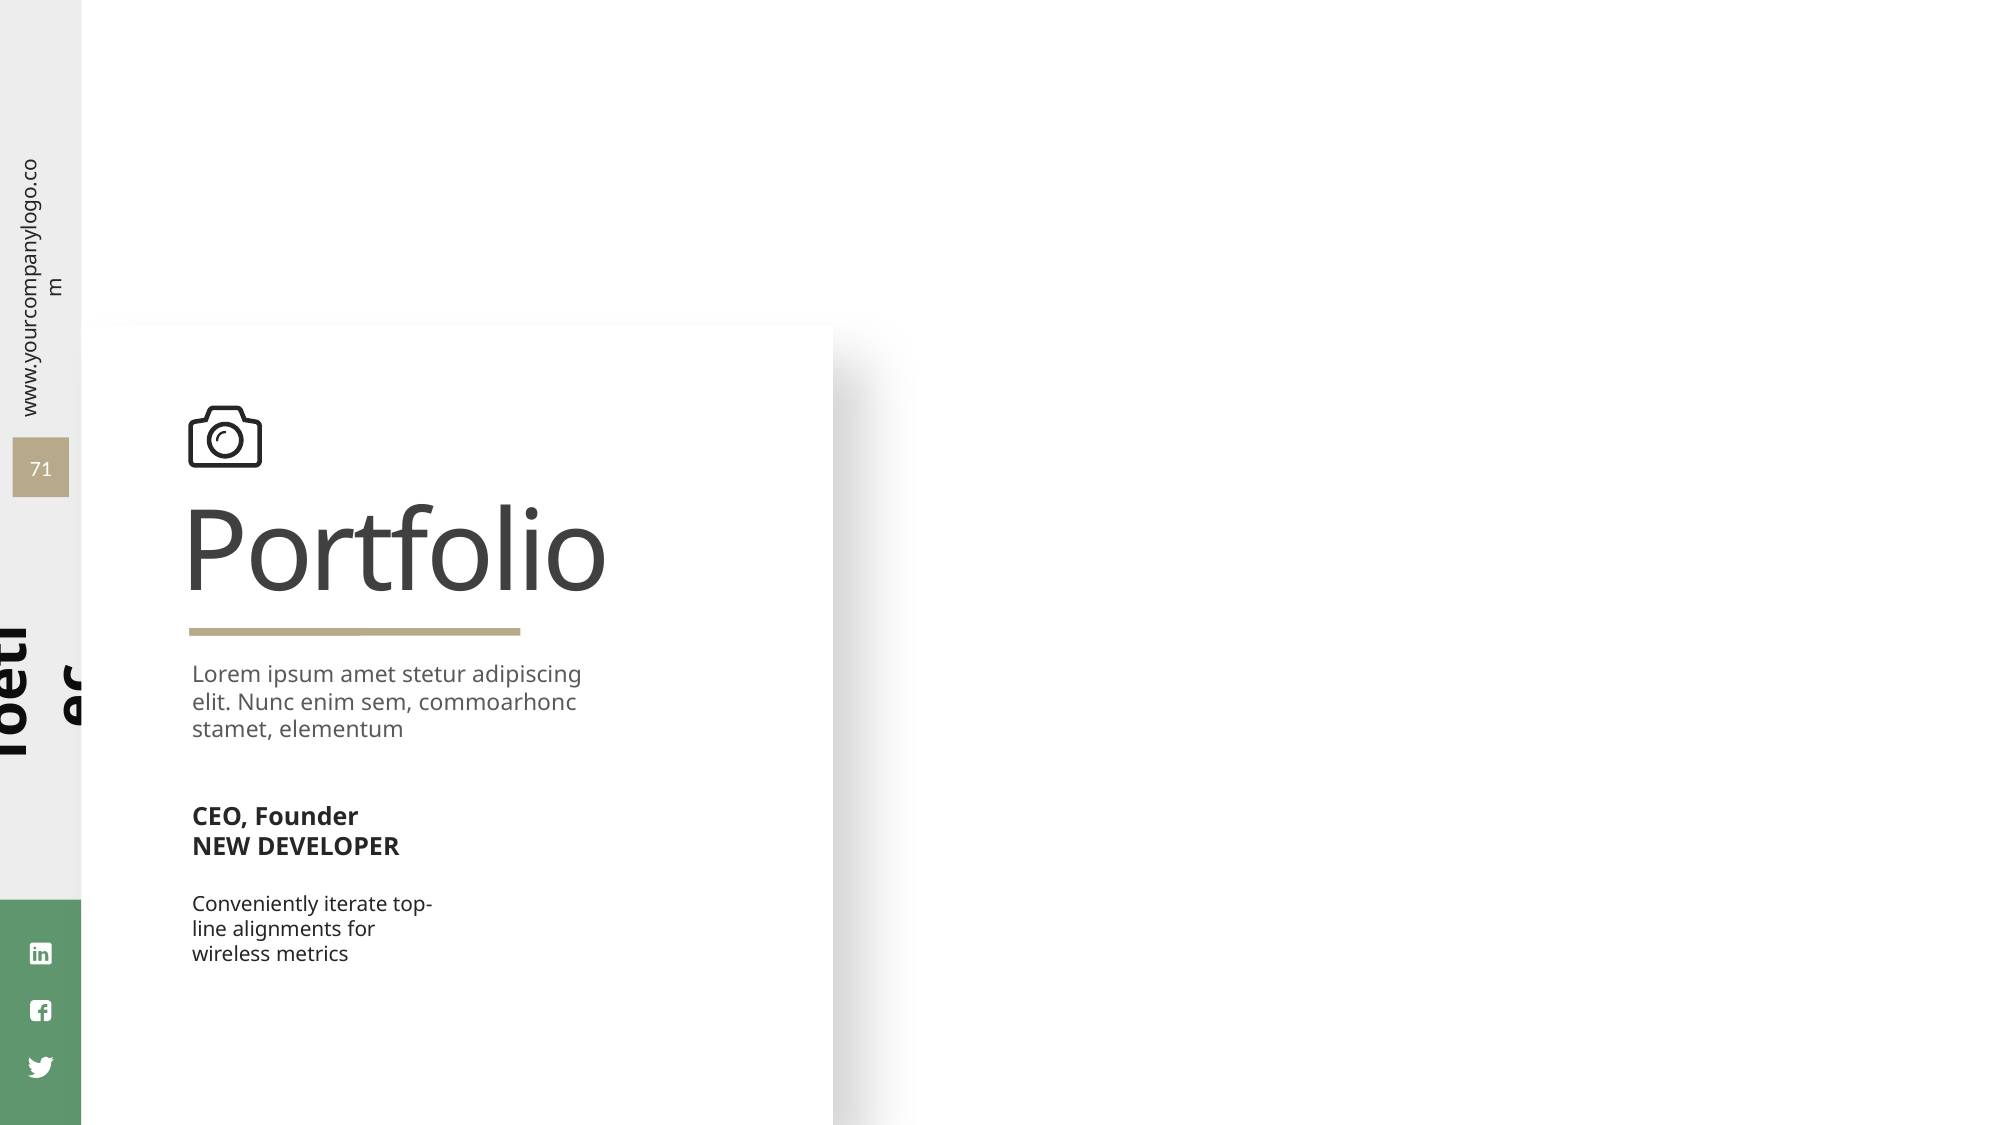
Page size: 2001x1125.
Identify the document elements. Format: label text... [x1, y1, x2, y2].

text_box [189, 628, 521, 636]
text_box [188, 405, 262, 468]
slide_number 71 [12, 437, 69, 498]
picture [81, 0, 2000, 1125]
